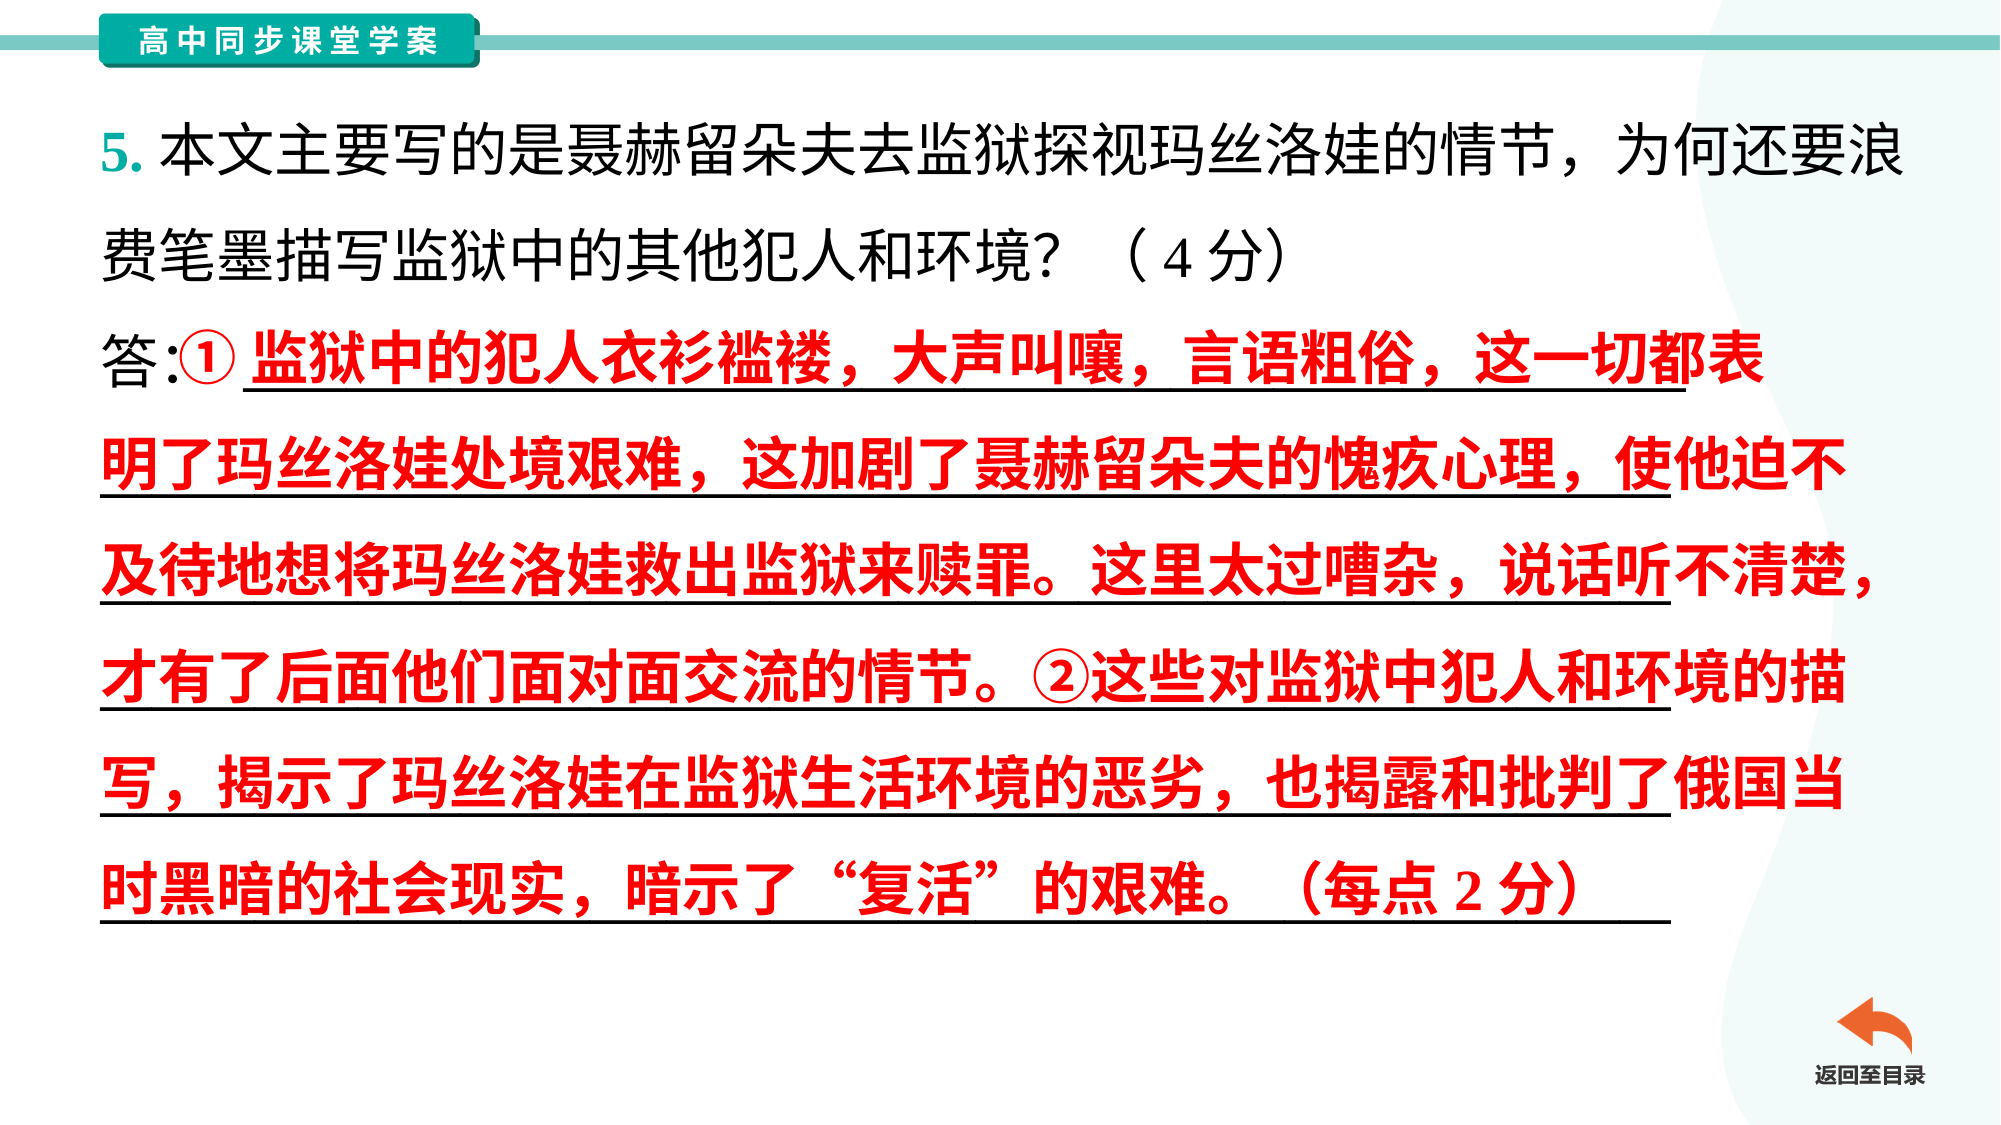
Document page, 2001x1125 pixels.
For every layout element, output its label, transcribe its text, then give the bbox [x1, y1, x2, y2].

text_box 5.本文主要写的是聂赫留朵夫去监狱探视玛丝洛娃的情节，为何还要浪 费笔墨描写监狱中的其他犯人和环境？（4分） 答： ________________________________________________________ _____________________________________________________________ _____________________________________________________________ _____________________________________________________________ _____________________________________________________________ _____________________________________________________________ [100, 76, 1899, 284]
picture [0, 0, 2000, 1125]
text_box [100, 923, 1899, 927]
text_box ①监狱中的犯人衣衫褴褛，大声叫嚷，言语粗俗，这一切都表 明了玛丝洛娃处境艰难，这加剧了聂赫留朵夫的愧疚心理，使他迫不 及待地想将玛丝洛娃救出监狱来赎罪。这里太过嘈杂，说话听不清楚， 才有了后面他们面对面交流的情节。②这些对监狱中犯人和环境的描 写，揭示了玛丝洛娃在监狱生活环境的恶劣，也揭露和批判了俄国当 时黑暗的社会现实，暗示了“复活”的艰难。（每点2分） [100, 284, 1899, 923]
